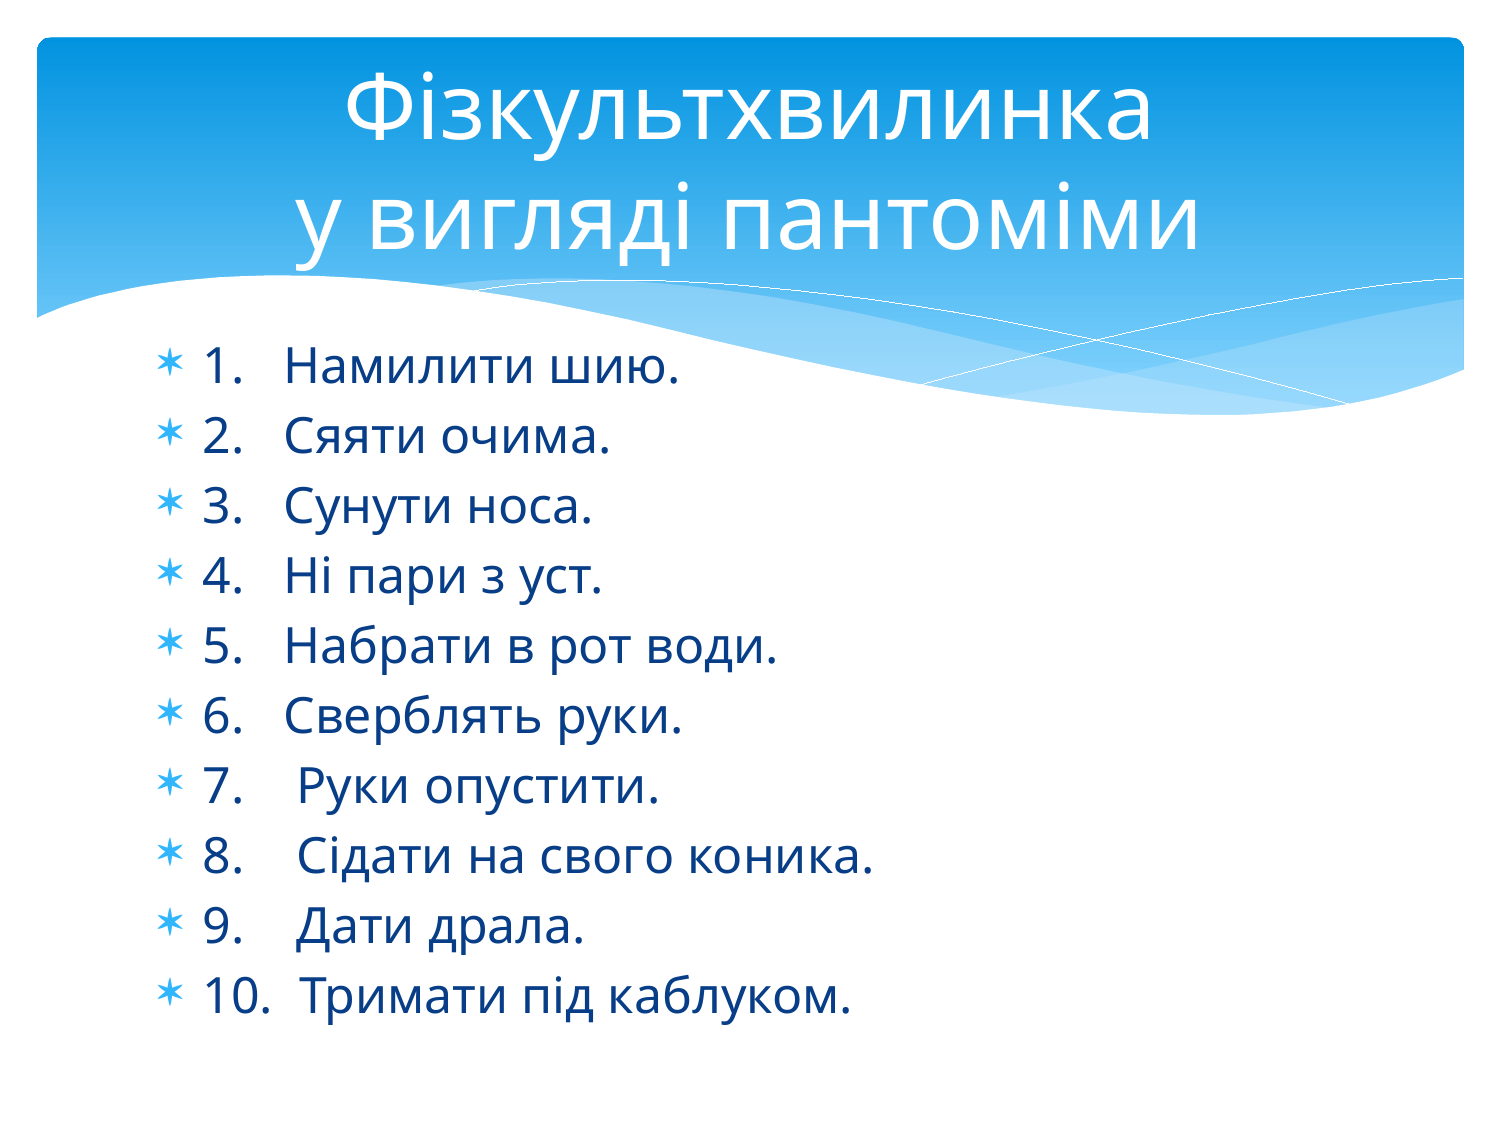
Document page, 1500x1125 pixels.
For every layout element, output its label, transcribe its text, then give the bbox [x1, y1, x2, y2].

title Фізкультхвилинка у вигляді пантоміми [74, 55, 1426, 262]
list 1. Намилити шию. 2. Сяяти очима. 3. Сунути носа. 4. Ні пари з уст. 5. Набрати в рот води. 6. Сверблять руки. 7. Руки опустити. 8. Сідати на свого коника. 9. Дати драла. 10. Тримати під каблуком. [142, 326, 1359, 1059]
